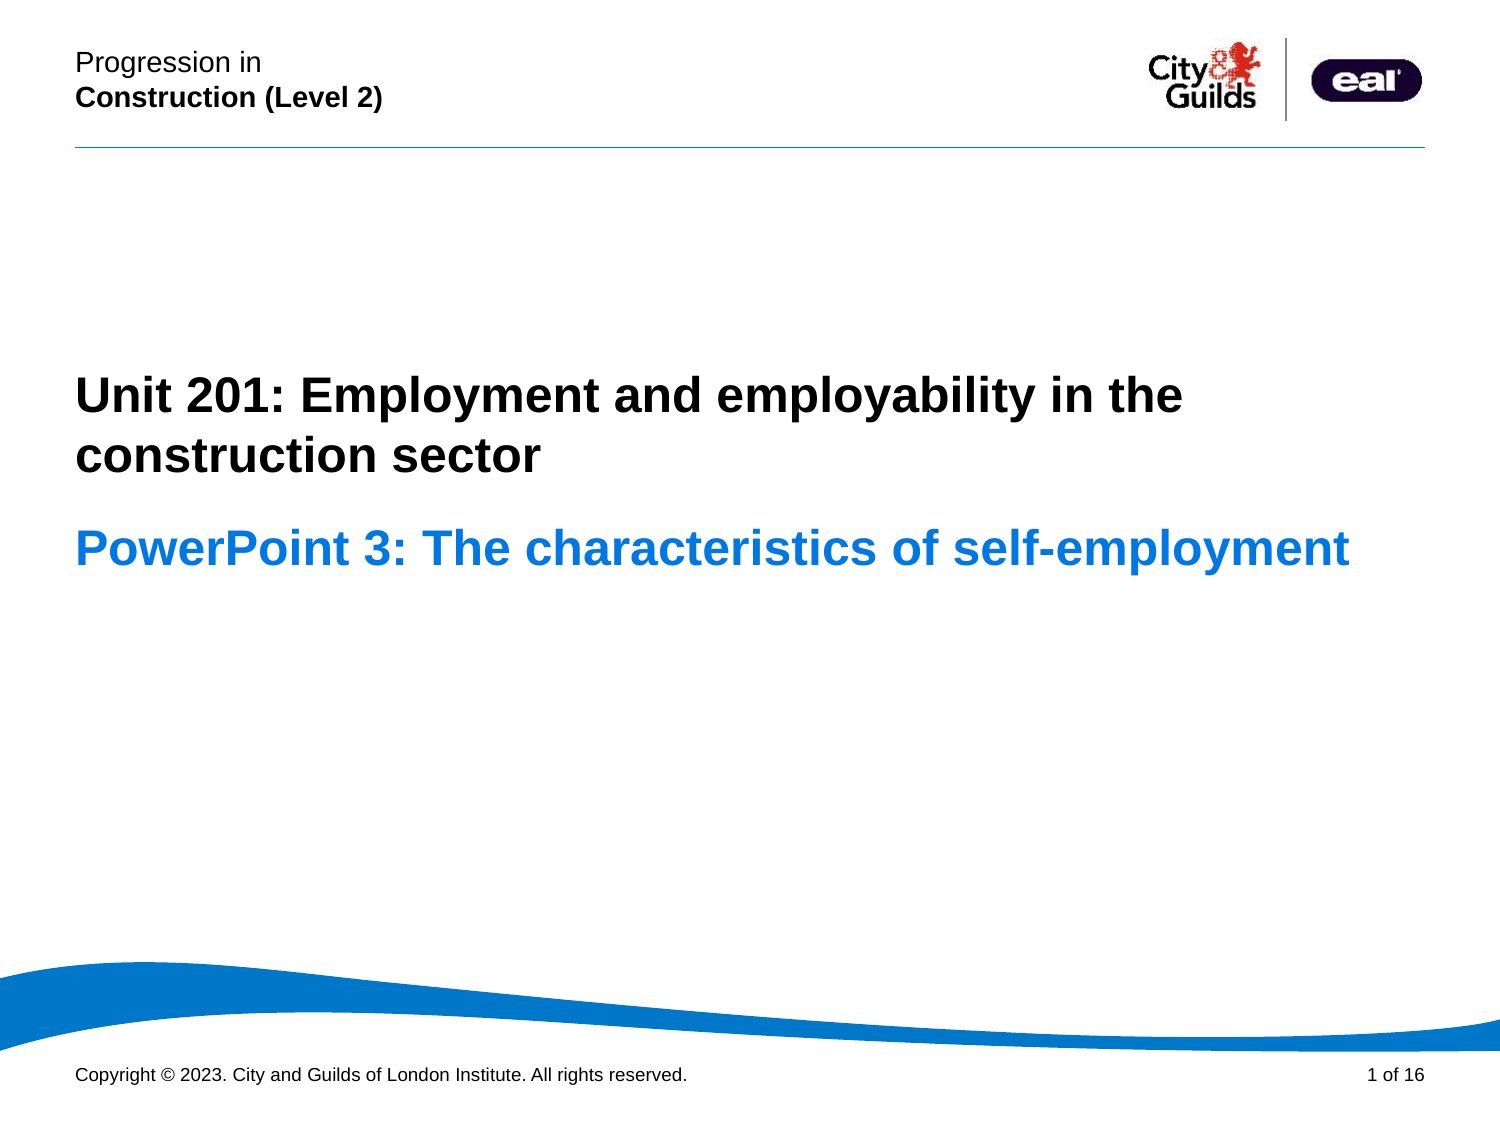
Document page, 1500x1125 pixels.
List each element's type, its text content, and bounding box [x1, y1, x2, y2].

title PowerPoint 3: The characteristics of self-employment [74, 514, 1413, 928]
picture [1149, 38, 1422, 121]
list PowerPoint presentation [74, 224, 1426, 1006]
text_box Unit 201: Employment and employability in the construction sector [75, 362, 1388, 484]
